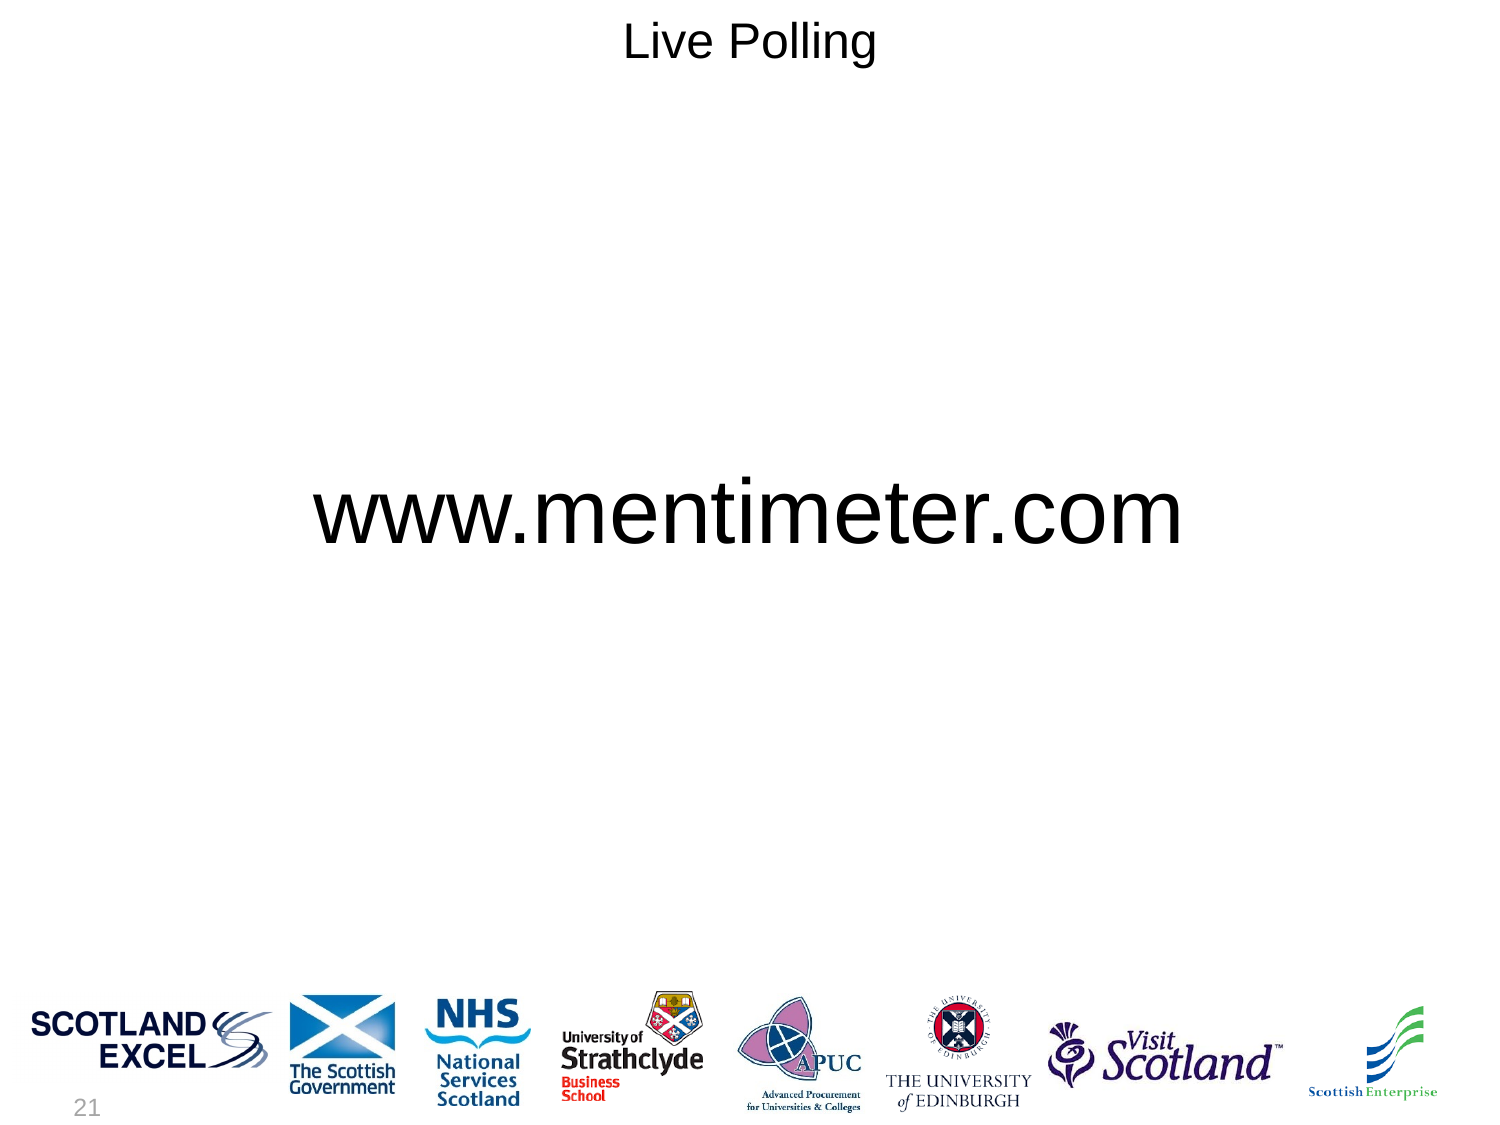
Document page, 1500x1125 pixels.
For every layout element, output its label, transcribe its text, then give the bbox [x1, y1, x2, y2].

picture [424, 996, 531, 1106]
text_box Live Polling [0, 0, 1500, 76]
picture [880, 993, 1483, 1113]
picture [733, 993, 867, 1118]
picture [12, 992, 396, 1094]
picture [561, 991, 703, 1101]
text_box www.mentimeter.com [0, 444, 1500, 569]
